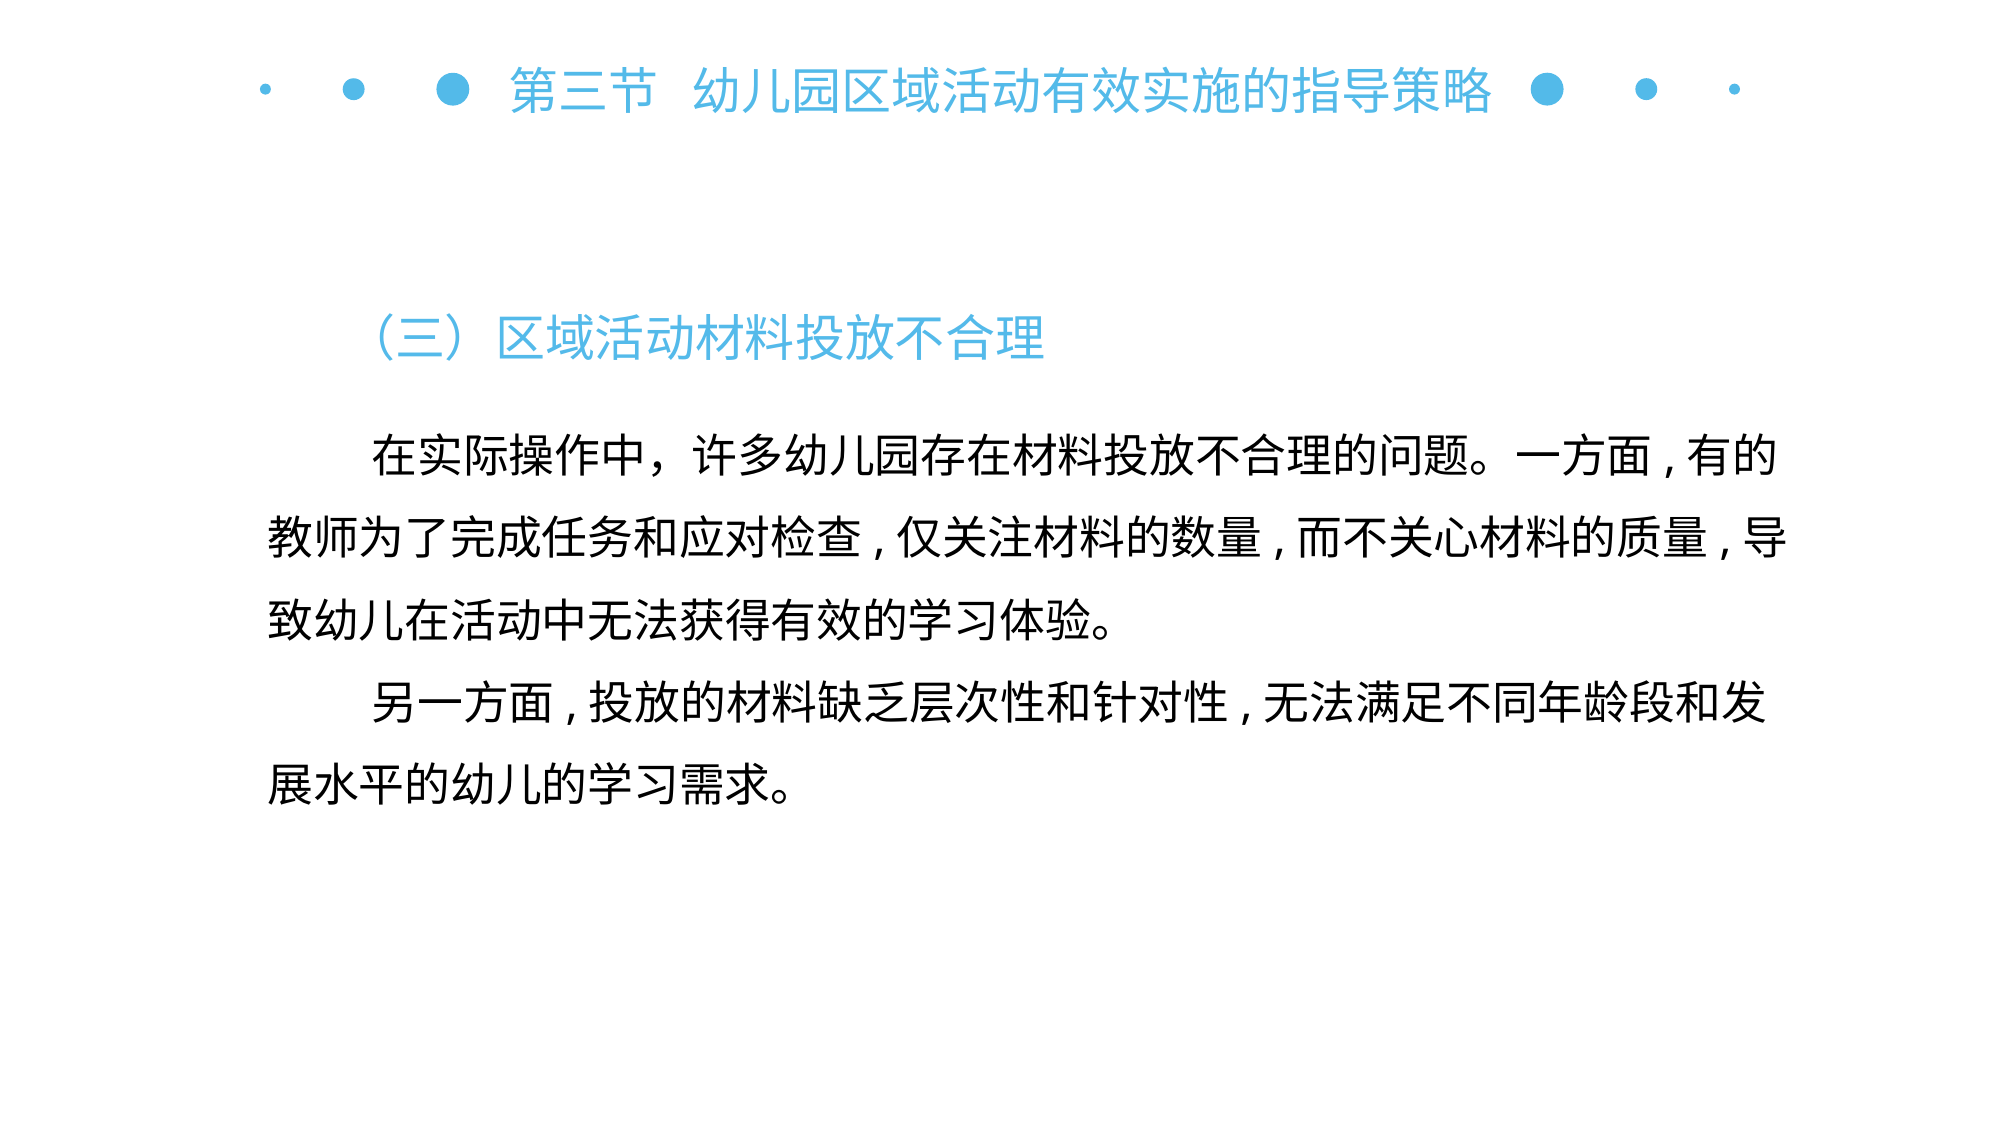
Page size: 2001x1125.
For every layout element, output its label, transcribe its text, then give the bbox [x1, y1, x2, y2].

text_box [1729, 83, 1741, 95]
text_box 在实际操作中，许多幼儿园存在材料投放不合理的问题。一方面,有的教师为了完成任务和应对检查,仅关注材料的数量,而不关心材料的质量,导致幼儿在活动中无法获得有效的学习体验。 另一方面,投放的材料缺乏层次性和针对性,无法满足不同年龄段和发展水平的幼儿的学习需求。 [260, 391, 1807, 819]
text_box [1635, 78, 1658, 101]
text_box [436, 72, 470, 106]
text_box [1530, 72, 1564, 106]
text_box （三）区域活动材料投放不合理 [337, 299, 1053, 375]
text_box [259, 83, 271, 95]
text_box 第三节 幼儿园区域活动有效实施的指导策略 [500, 51, 1500, 127]
text_box [342, 78, 365, 101]
